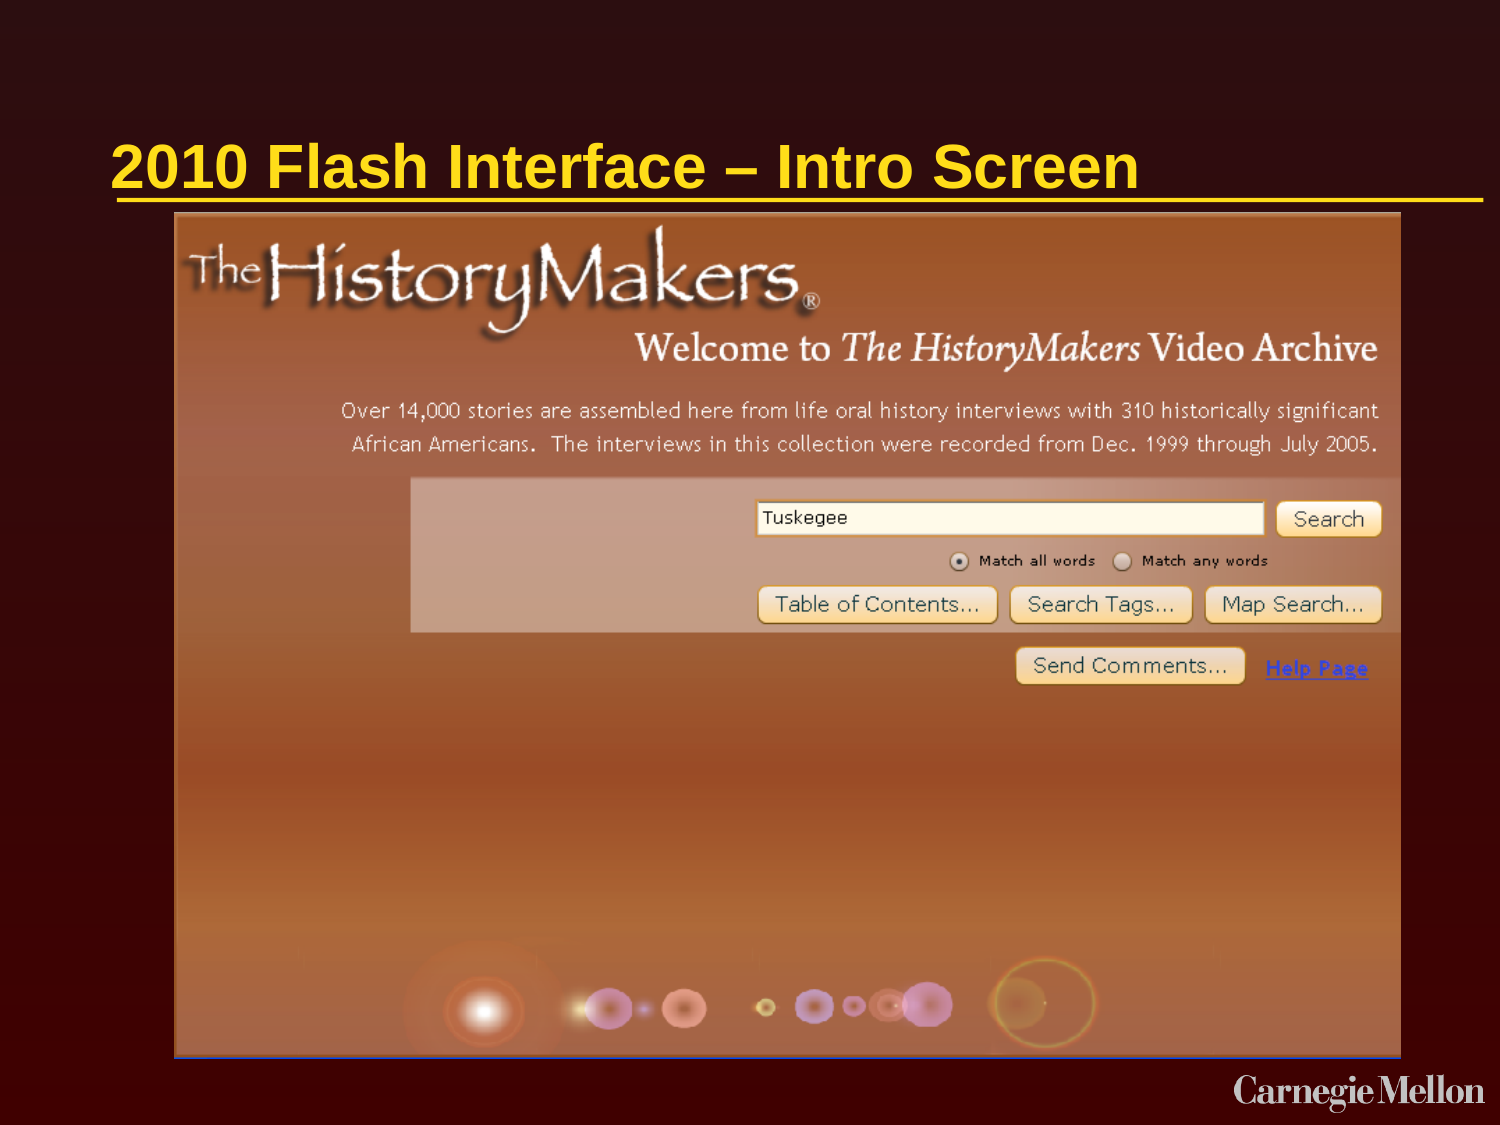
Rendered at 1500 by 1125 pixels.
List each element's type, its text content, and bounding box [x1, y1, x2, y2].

picture [1234, 1074, 1485, 1113]
title 2010 Flash Interface – Intro Screen [95, 68, 1372, 258]
picture [174, 212, 1401, 1059]
